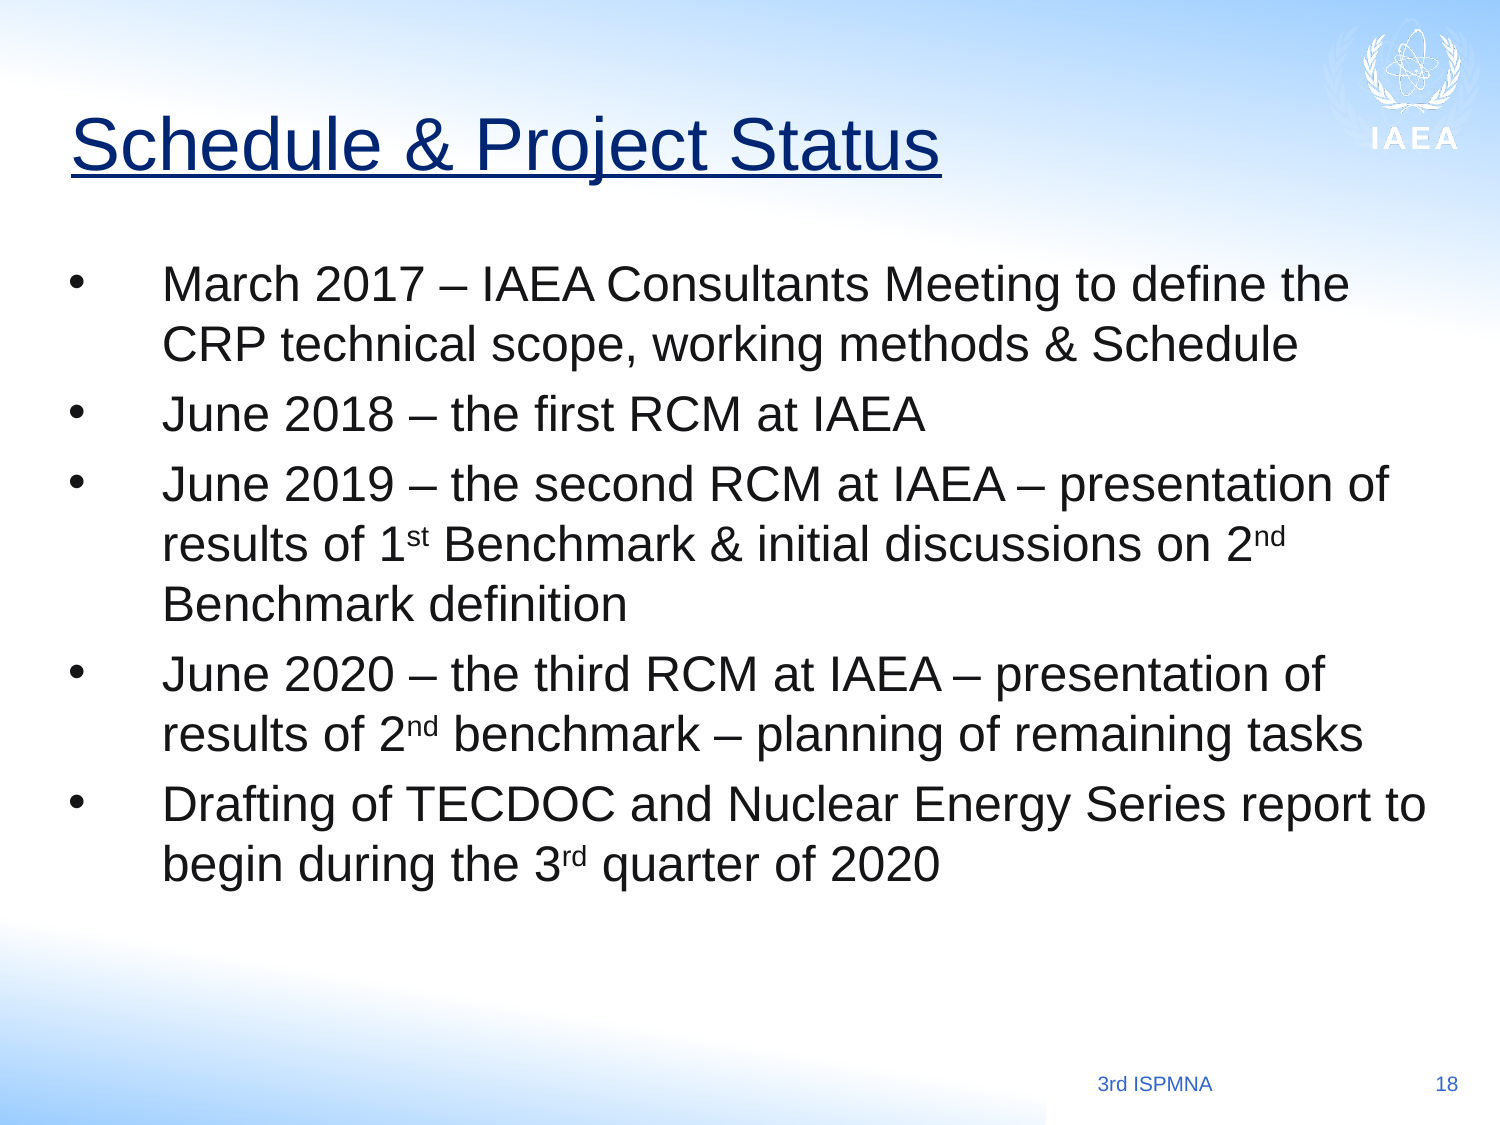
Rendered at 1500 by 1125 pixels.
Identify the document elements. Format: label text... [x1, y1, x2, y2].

footer 3rd ISPMNA [962, 1063, 1228, 1112]
text_box Schedule & Project Status [55, 87, 1206, 193]
picture [1303, 0, 1500, 172]
text_box March 2017 – IAEA Consultants Meeting to define the CRP technical scope, working methods & Schedule June 2018 – the first RCM at IAEA June 2019 – the second RCM at IAEA – presentation of results of 1st Benchmark & initial discussions on 2nd Benchmark definition June 2020 – the third RCM at IAEA – presentation of results of 2nd benchmark – planning of remaining tasks Drafting of TECDOC and Nuclear Energy Series report to begin during the 3rd quarter of 2020 [53, 243, 1459, 1012]
slide_number 18 [1389, 1063, 1474, 1112]
